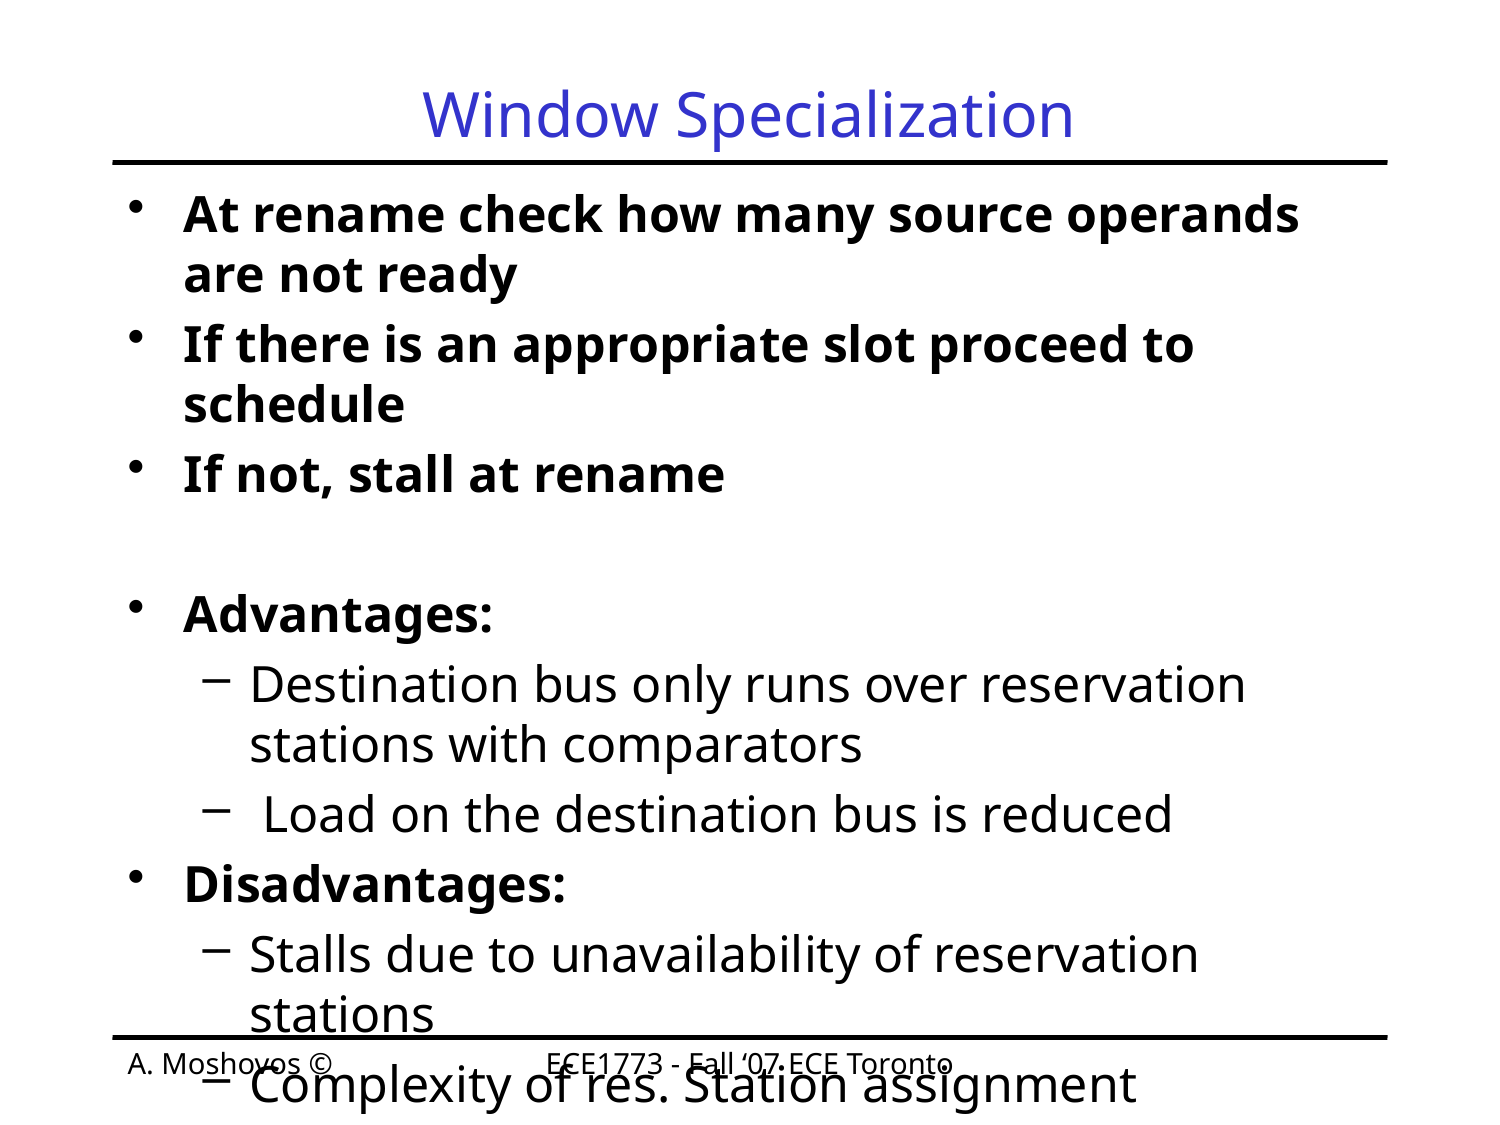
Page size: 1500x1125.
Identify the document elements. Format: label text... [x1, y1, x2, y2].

title Window Specialization [112, 62, 1388, 163]
footer ECE1773 - Fall ‘07 ECE Toronto [487, 1037, 1013, 1101]
list At rename check how many source operands are not ready If there is an appropriate slot proceed to schedule If not, stall at rename Advantages: Destination bus only runs over reservation stations with comparators Load on the destination bus is reduced Disadvantages: Stalls due to unavailability of reservation stations Complexity of res. Station assignment [112, 174, 1388, 1026]
slide_number A. Moshovos © [112, 1037, 426, 1101]
